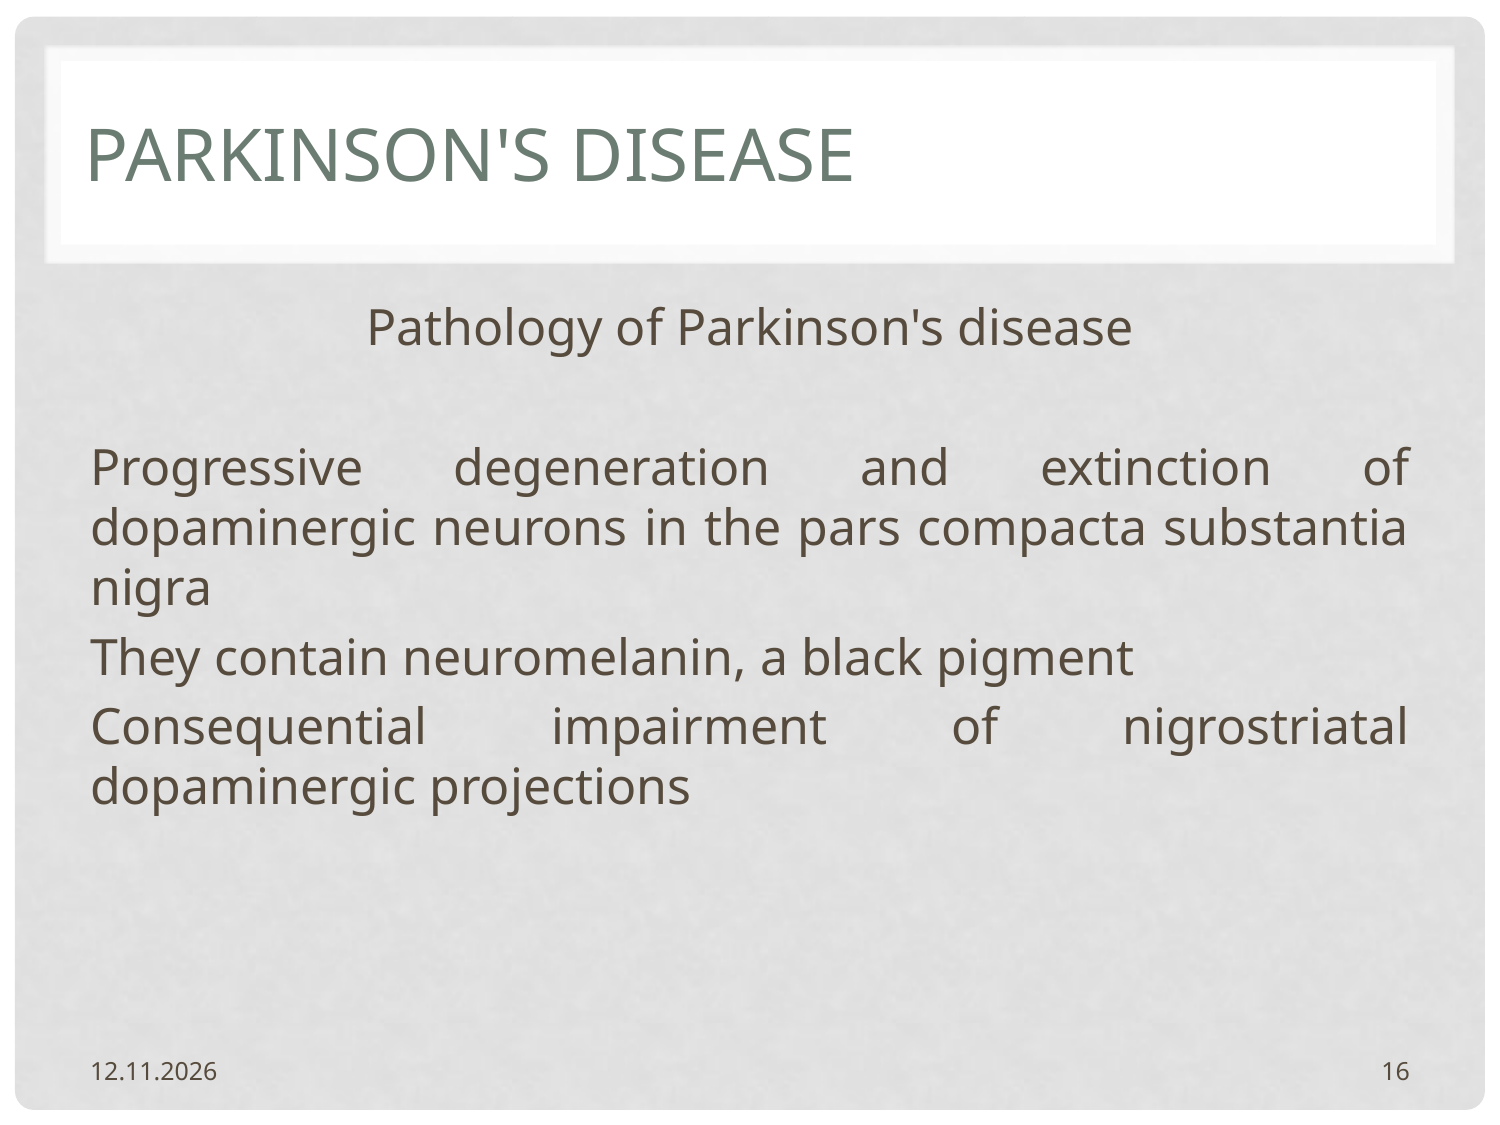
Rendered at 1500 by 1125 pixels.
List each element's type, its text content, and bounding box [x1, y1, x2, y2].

slide_number 16 [1074, 1042, 1425, 1103]
title PARKINSON'S DISEASE [69, 66, 1425, 238]
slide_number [75, 1042, 425, 1103]
list Pathology of Parkinson's disease Progressive degeneration and extinction of dopaminergic neurons in the pars compacta substantia nigra They contain neuromelanin, a black pigment Consequential impairment of nigrostriatal dopaminergic projections [75, 287, 1425, 1005]
